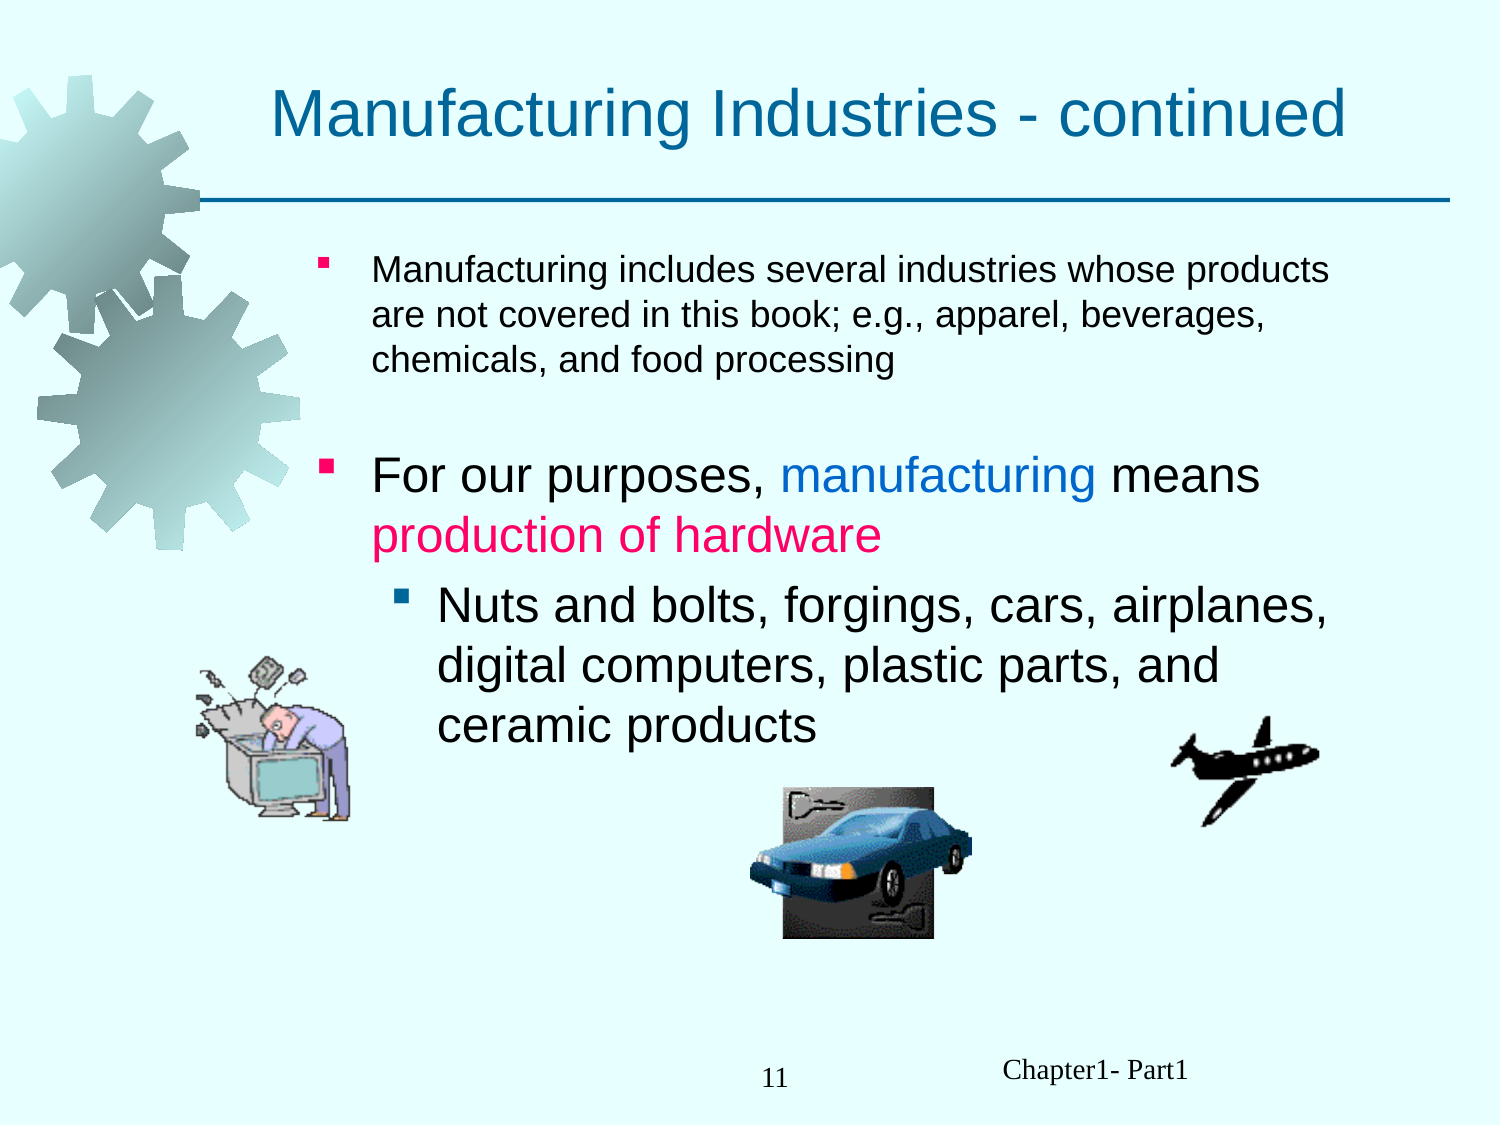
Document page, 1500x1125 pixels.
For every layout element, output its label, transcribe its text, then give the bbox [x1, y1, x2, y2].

footer Chapter1- Part1 [987, 1042, 1463, 1122]
picture [749, 787, 973, 940]
picture [1137, 712, 1351, 830]
title Manufacturing Industries - continued [185, 35, 1452, 160]
picture [149, 624, 376, 826]
list Manufacturing includes several industries whose products are not covered in this book; e.g., apparel, beverages, chemicals, and food processing For our purposes, manufacturing means production of hardware Nuts and bolts, forgings, cars, airplanes, digital computers, plastic parts, and ceramic products [299, 237, 1388, 1001]
slide_number 11 [599, 1050, 951, 1125]
